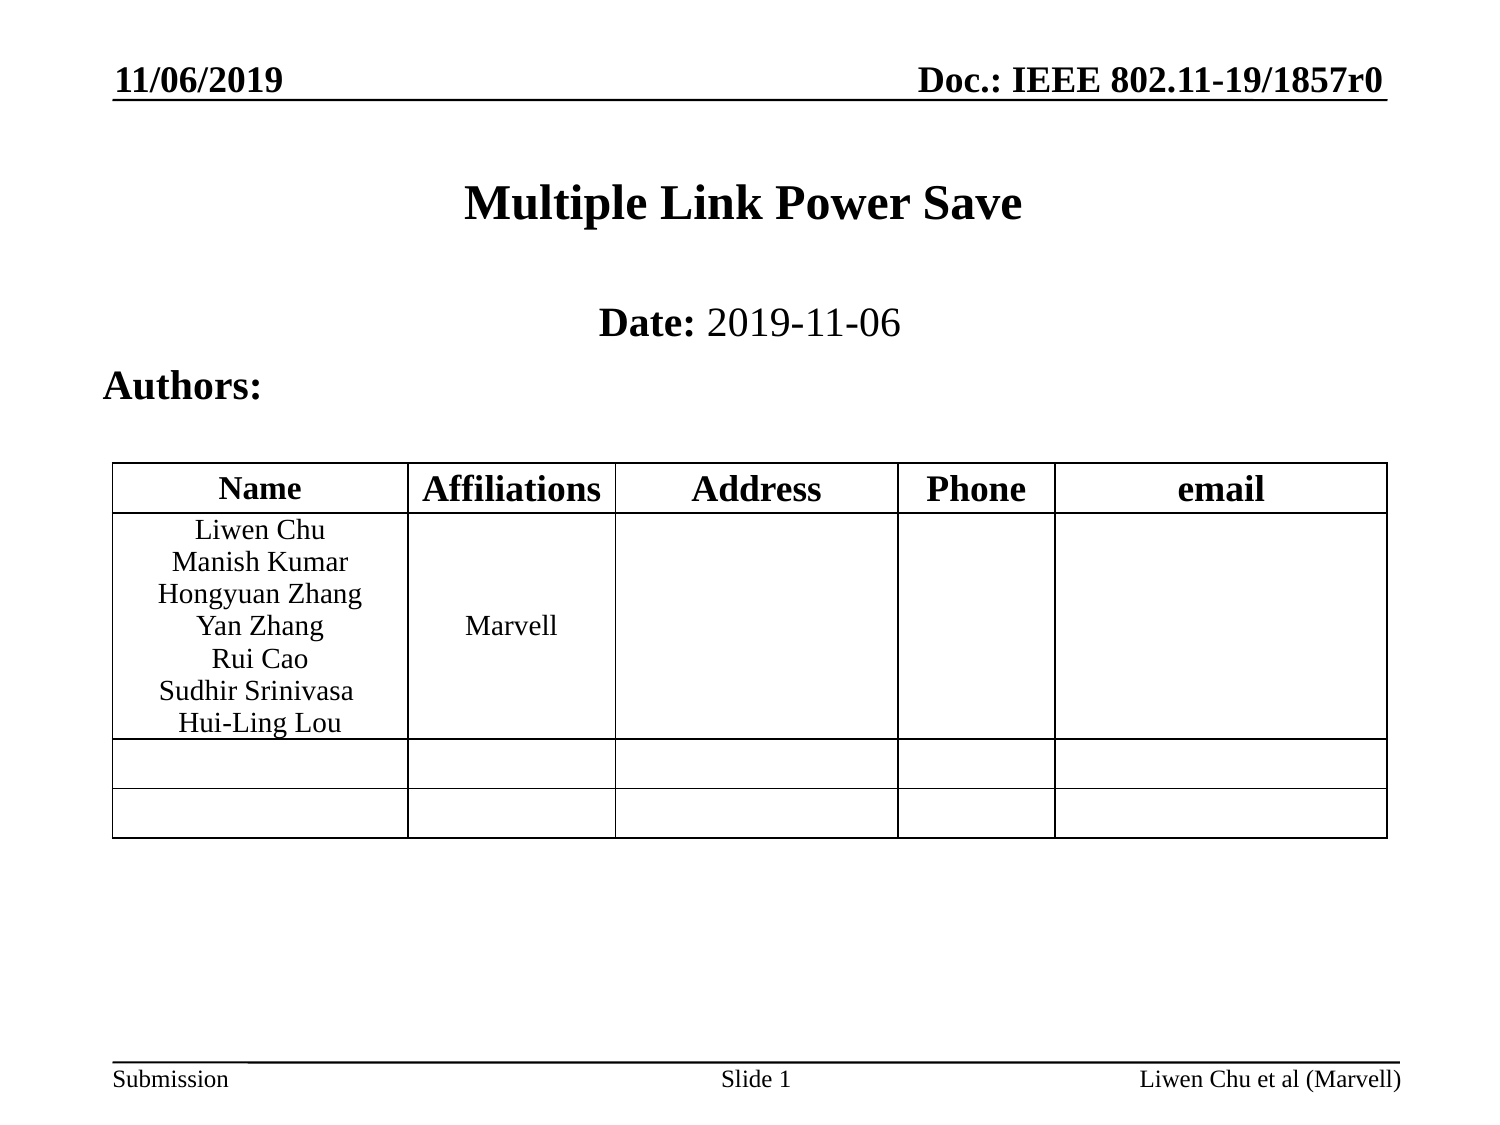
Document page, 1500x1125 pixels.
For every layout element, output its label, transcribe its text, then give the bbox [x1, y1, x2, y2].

table_cell [899, 514, 1054, 738]
table_header Phone [899, 464, 1054, 512]
table_cell [616, 789, 897, 837]
table_cell [1056, 514, 1386, 738]
table_header Affiliations [409, 464, 615, 512]
text_box Authors: [87, 349, 325, 413]
table_cell [899, 740, 1054, 788]
table_cell [113, 740, 407, 788]
table_cell [409, 740, 615, 788]
table_cell [113, 789, 407, 837]
table_cell [899, 789, 1054, 837]
footer Liwen Chu et al (Marvell) [1135, 1061, 1402, 1093]
title Multiple Link Power Save [62, 112, 1426, 288]
table_cell [1056, 740, 1386, 788]
table_header Address [616, 464, 897, 512]
table_cell [616, 740, 897, 788]
table_cell Liwen Chu Manish Kumar Hongyuan Zhang Yan Zhang Rui Cao Sudhir Srinivasa Hui-Ling Lou [113, 514, 407, 738]
slide_number Slide 1 [712, 1061, 800, 1093]
table_header Name [113, 464, 407, 512]
table_cell [1056, 789, 1386, 837]
table_cell Marvell [409, 514, 615, 738]
table_cell [616, 514, 897, 738]
table_header email [1056, 464, 1386, 512]
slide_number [114, 54, 288, 101]
list Date: 2019-11-06 [112, 287, 1388, 351]
table_cell [409, 789, 615, 837]
